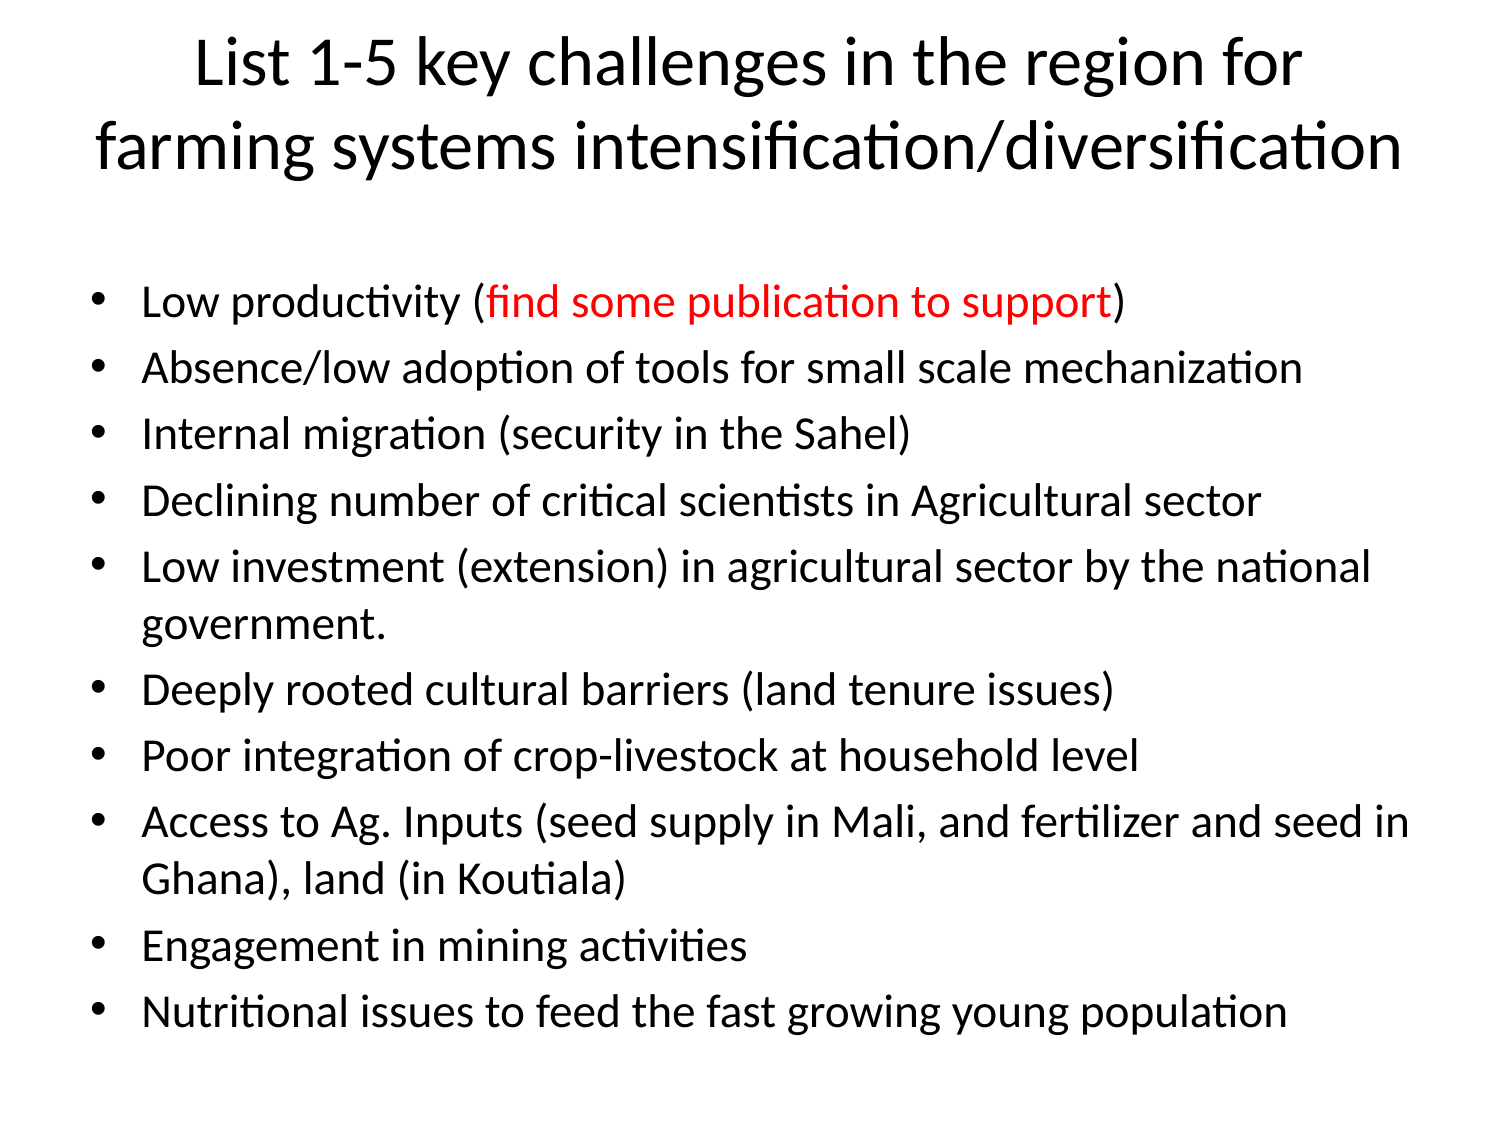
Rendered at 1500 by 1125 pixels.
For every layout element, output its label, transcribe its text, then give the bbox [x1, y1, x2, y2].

title List 1-5 key challenges in the region for farming systems intensification/diversification [75, 5, 1425, 194]
list Low productivity (find some publication to support) Absence/low adoption of tools for small scale mechanization Internal migration (security in the Sahel) Declining number of critical scientists in Agricultural sector Low investment (extension) in agricultural sector by the national government. Deeply rooted cultural barriers (land tenure issues) Poor integration of crop-livestock at household level Access to Ag. Inputs (seed supply in Mali, and fertilizer and seed in Ghana), land (in Koutiala) Engagement in mining activities Nutritional issues to feed the fast growing young population [75, 262, 1463, 1063]
